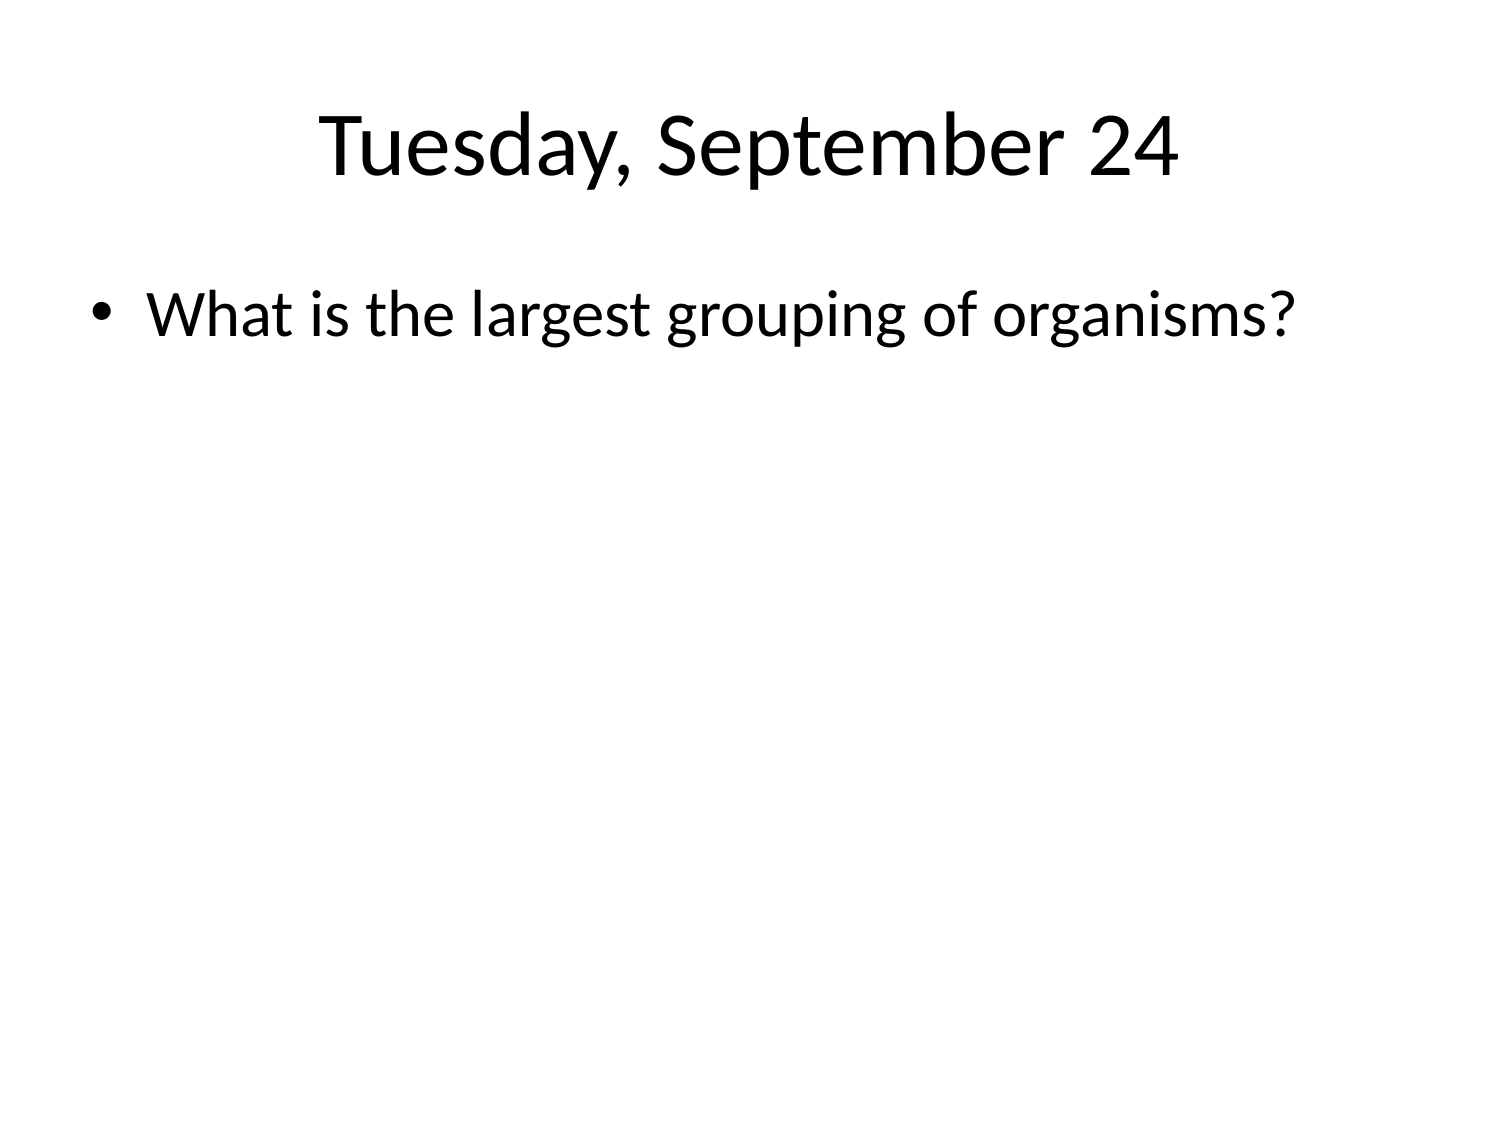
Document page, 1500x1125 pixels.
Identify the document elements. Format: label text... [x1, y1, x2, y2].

list What is the largest grouping of organisms? [75, 262, 1425, 1005]
title Tuesday, September 24 [75, 45, 1425, 233]
